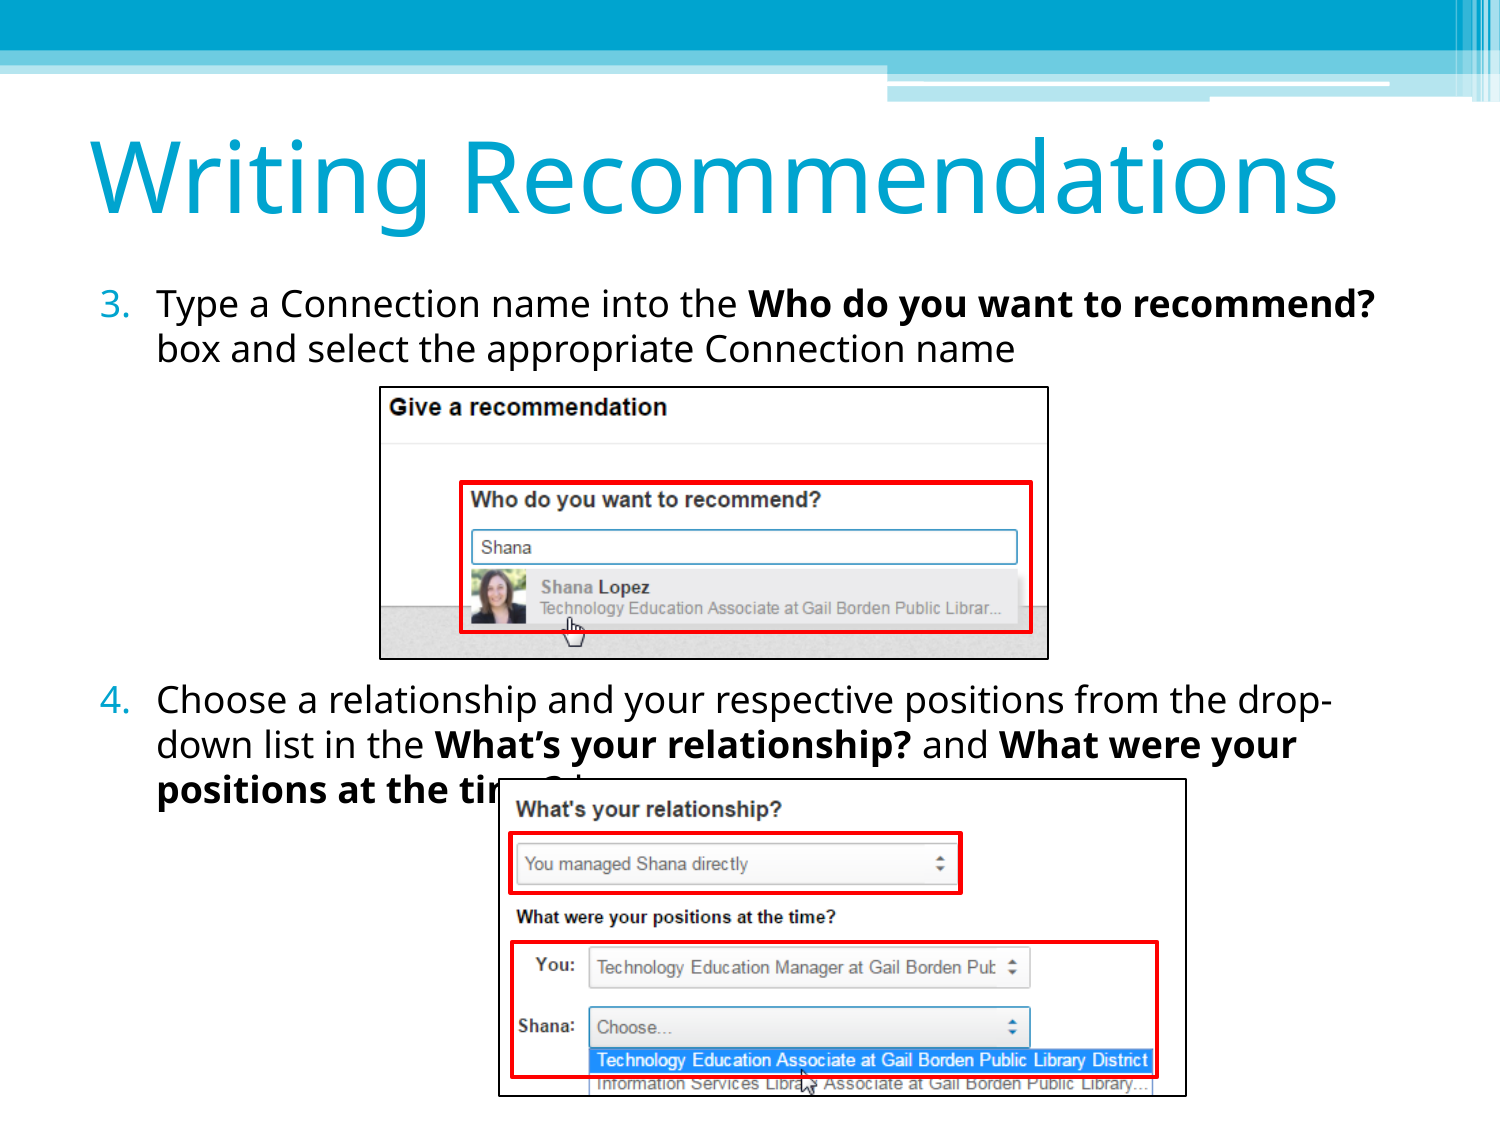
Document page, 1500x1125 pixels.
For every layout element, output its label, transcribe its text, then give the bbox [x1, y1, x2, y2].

list Type a Connection name into the Who do you want to recommend? box and select the appropriate Connection name Choose a relationship and your respective positions from the drop-down list in the What’s your relationship? and What were your positions at the time? boxes [75, 273, 1425, 1055]
title Writing Recommendations [75, 85, 1425, 261]
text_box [380, 387, 1186, 1095]
